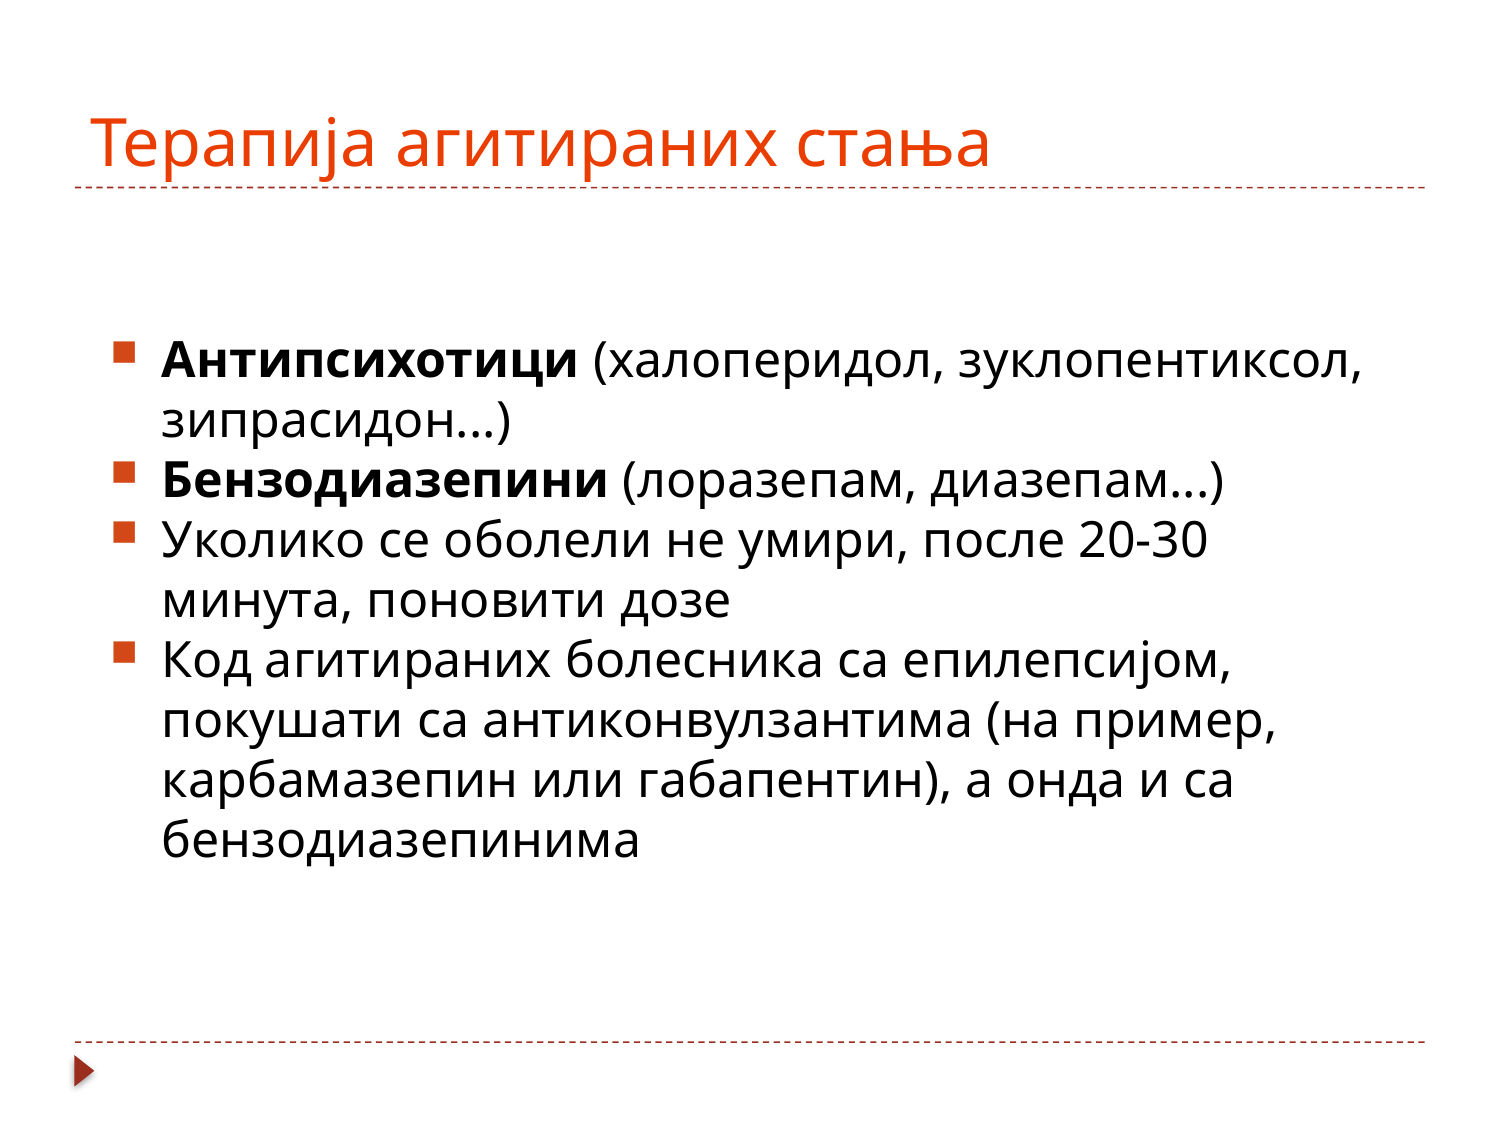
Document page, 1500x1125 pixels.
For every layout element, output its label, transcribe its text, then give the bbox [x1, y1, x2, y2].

list Антипсихотици (халоперидол, зуклопентиксол, зипрасидон...) Бензодиазепини (лоразепам, диазепам...) Уколико се оболели не умири, после 20-30 минута, поновити дозе Код агитираних болесника са епилепсијом, покушати са антиконвулзантима (на пример, карбамазепин или габапентин), а онда и са бензодиазепинима [74, 199, 1426, 1011]
title Терапија агитираних стања [74, 24, 1426, 188]
